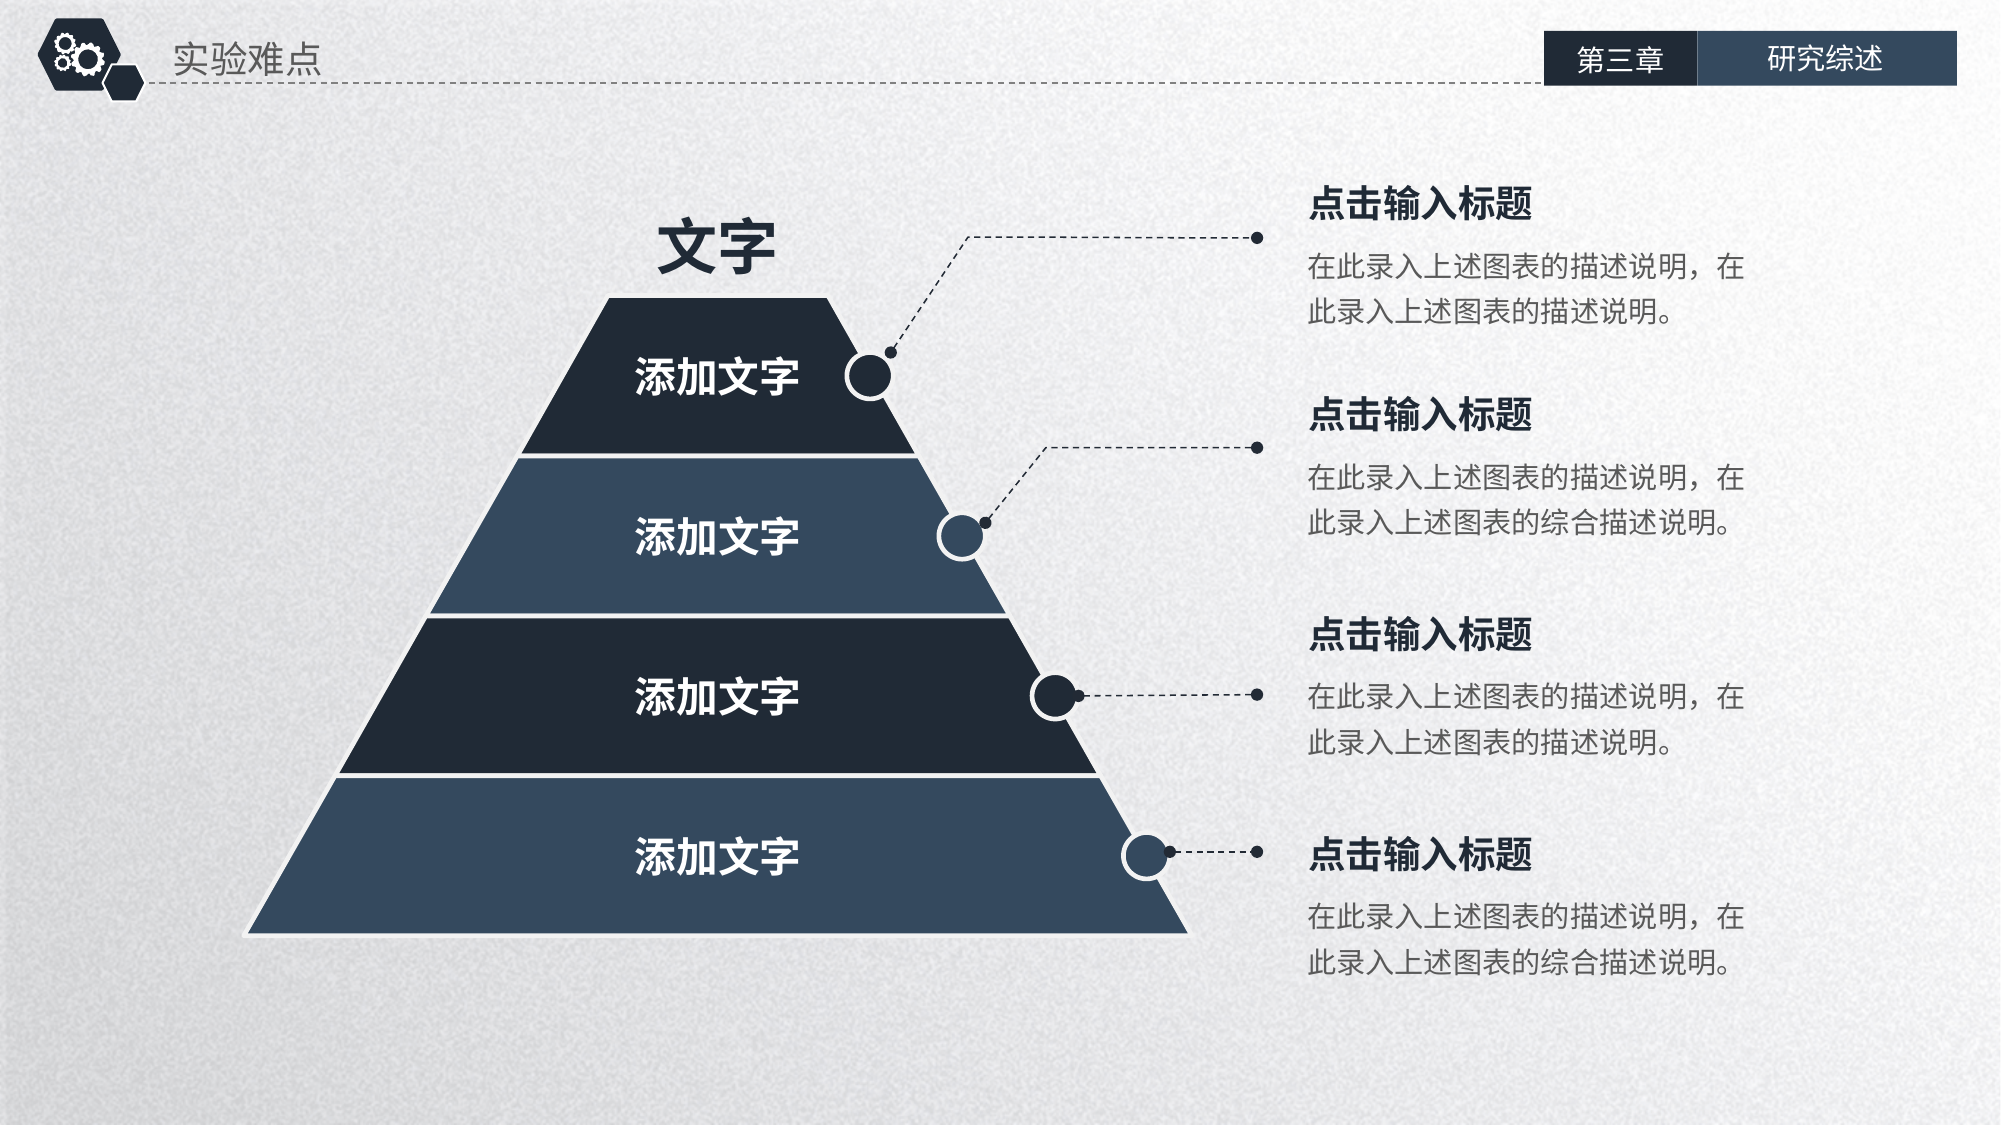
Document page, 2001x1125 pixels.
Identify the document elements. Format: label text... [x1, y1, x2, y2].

text_box [243, 775, 1193, 936]
text_box [884, 342, 898, 359]
text_box [579, 295, 857, 345]
picture [0, 0, 2001, 1125]
text_box [844, 350, 896, 402]
text_box 添加文字 [564, 345, 871, 406]
text_box 点击输入标题 [1293, 383, 1549, 440]
text_box 第三章 [1544, 36, 1698, 83]
text_box [37, 18, 121, 76]
text_box [51, 83, 103, 91]
text_box [1121, 830, 1172, 882]
text_box 在此录入上述图表的描述说明，在此录入上述图表的综合描述说明。 [1292, 440, 1782, 547]
text_box 在此录入上述图表的描述说明，在此录入上述图表的综合描述说明。 [1292, 880, 1782, 987]
text_box [1544, 83, 1695, 88]
text_box [1246, 231, 1264, 245]
text_box [335, 616, 1101, 775]
text_box [425, 455, 1011, 616]
text_box 在此录入上述图表的描述说明，在此录入上述图表的描述说明。 [1292, 660, 1782, 767]
text_box 实验难点 [161, 30, 469, 82]
text_box 点击输入标题 [1293, 172, 1549, 230]
text_box 文字 [641, 200, 794, 290]
text_box [1029, 670, 1080, 722]
text_box 点击输入标题 [1293, 603, 1549, 660]
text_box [54, 32, 106, 77]
text_box 在此录入上述图表的描述说明，在此录入上述图表的描述说明。 [1292, 230, 1782, 336]
text_box 添加文字 [483, 665, 953, 726]
text_box [1243, 441, 1264, 454]
text_box [1695, 29, 1959, 88]
text_box [101, 62, 148, 104]
text_box 点击输入标题 [1293, 823, 1549, 880]
text_box [936, 510, 988, 562]
text_box 添加文字 [538, 505, 898, 566]
text_box 添加文字 [483, 825, 953, 886]
text_box [979, 513, 993, 529]
text_box 研究综述 [1695, 34, 1956, 82]
text_box [1542, 29, 1695, 82]
text_box [517, 373, 919, 455]
